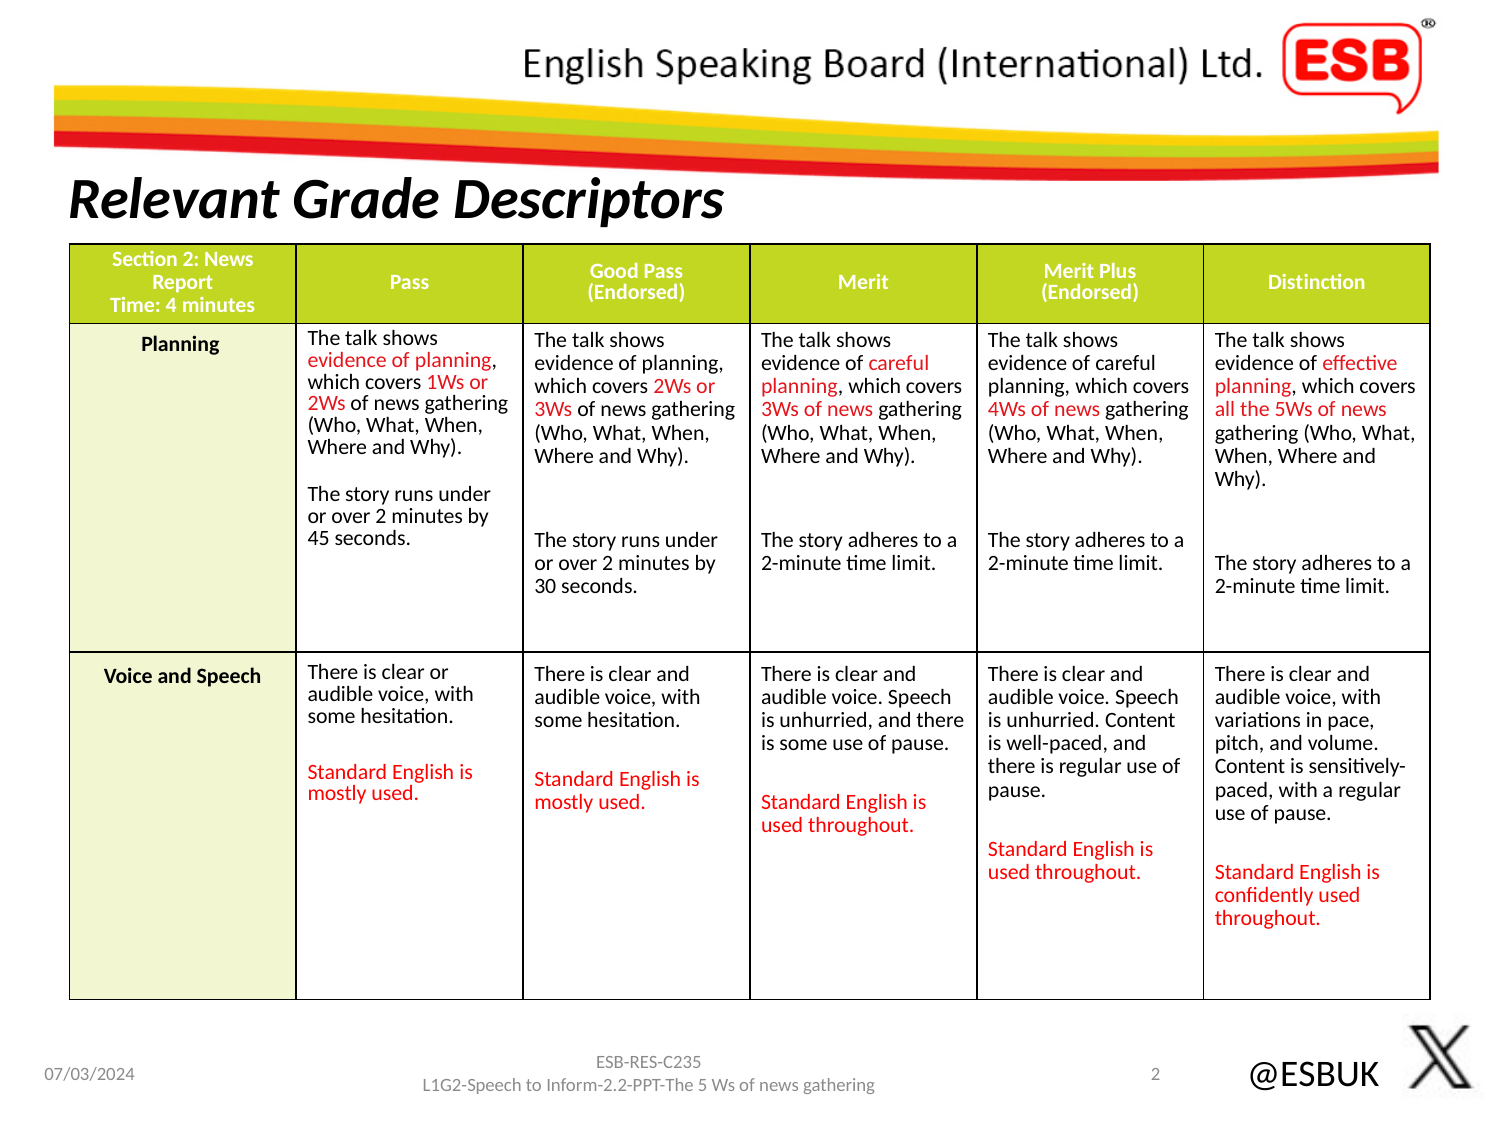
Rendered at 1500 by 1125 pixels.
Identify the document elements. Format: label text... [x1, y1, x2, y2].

table_header Merit [751, 245, 976, 323]
table_header Pass [297, 245, 522, 323]
table_cell The talk shows evidence of planning, which covers 2Ws or 3Ws of news gathering (Who, What, When, Where and Why). The story runs under or over 2 minutes by 30 seconds. [524, 324, 749, 651]
title Relevant Grade Descriptors [53, 158, 1347, 242]
table_header Distinction [1204, 245, 1429, 323]
picture [0, 0, 1500, 189]
table_cell There is clear and audible voice. Speech is unhurried, and there is some use of pause. Standard English is used throughout. [751, 653, 976, 999]
table_cell Voice and Speech [70, 653, 295, 999]
picture [1402, 1013, 1484, 1102]
table_cell There is clear and audible voice. Speech is unhurried. Content is well-paced, and there is regular use of pause. Standard English is used throughout. [978, 653, 1203, 999]
table_cell The talk shows evidence of planning, which covers 1Ws or 2Ws of news gathering (Who, What, When, Where and Why). The story runs under or over 2 minutes by 45 seconds. [297, 324, 522, 651]
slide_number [29, 1042, 367, 1103]
slide_number 2 [930, 1042, 1176, 1103]
table_cell There is clear and audible voice, with variations in pace, pitch, and volume. Content is sensitively-paced, with a regular use of pause. Standard English is confidently used throughout. [1204, 653, 1429, 999]
table_cell The talk shows evidence of effective planning, which covers all the 5Ws of news gathering (Who, What, When, Where and Why). The story adheres to a 2-minute time limit. [1204, 324, 1429, 651]
table_cell There is clear and audible voice, with some hesitation. Standard English is mostly used. [524, 653, 749, 999]
footer ESB-RES-C235 L1G2-Speech to Inform-2.2-PPT-The 5 Ws of news gathering [395, 1042, 902, 1103]
table_header Merit Plus (Endorsed) [978, 245, 1203, 323]
table_cell Planning [70, 324, 295, 651]
table_header Good Pass (Endorsed) [524, 245, 749, 323]
table_header Section 2: News Report Time: 4 minutes [70, 245, 295, 323]
table_cell The talk shows evidence of careful planning, which covers 4Ws of news gathering (Who, What, When, Where and Why). The story adheres to a 2-minute time limit. [978, 324, 1203, 651]
table_cell The talk shows evidence of careful planning, which covers 3Ws of news gathering (Who, What, When, Where and Why). The story adheres to a 2-minute time limit. [751, 324, 976, 651]
table_cell There is clear or audible voice, with some hesitation. Standard English is mostly used. [297, 653, 522, 999]
